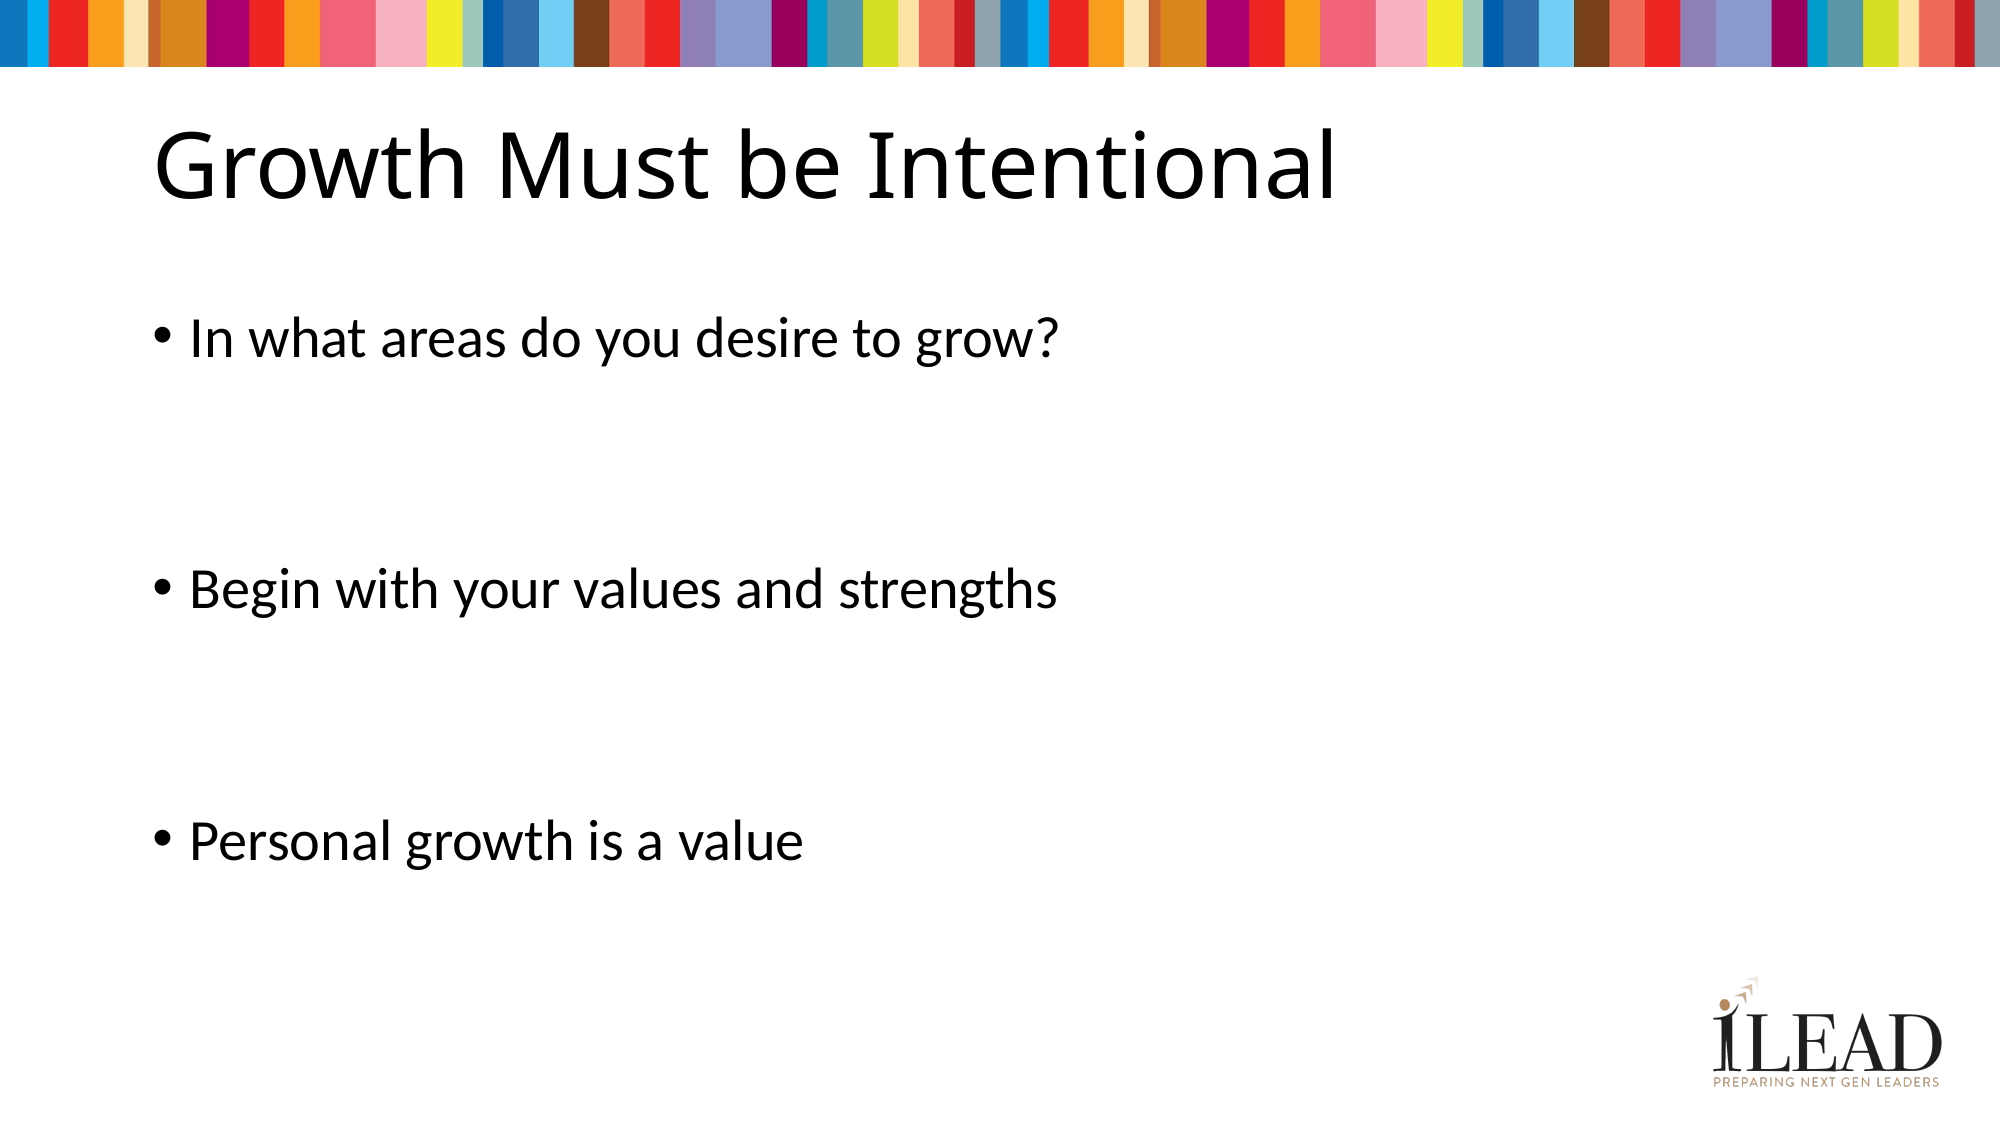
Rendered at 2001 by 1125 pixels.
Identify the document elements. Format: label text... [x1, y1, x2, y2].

picture [0, 0, 26, 67]
title Growth Must be Intentional [137, 67, 1863, 278]
picture [828, 0, 1026, 67]
picture [1048, 0, 1808, 67]
list In what areas do you desire to grow? Begin with your values and strengths Personal growth is a value [137, 299, 1863, 1014]
picture [48, 0, 808, 67]
picture [1709, 972, 1945, 1091]
picture [1828, 0, 2000, 67]
